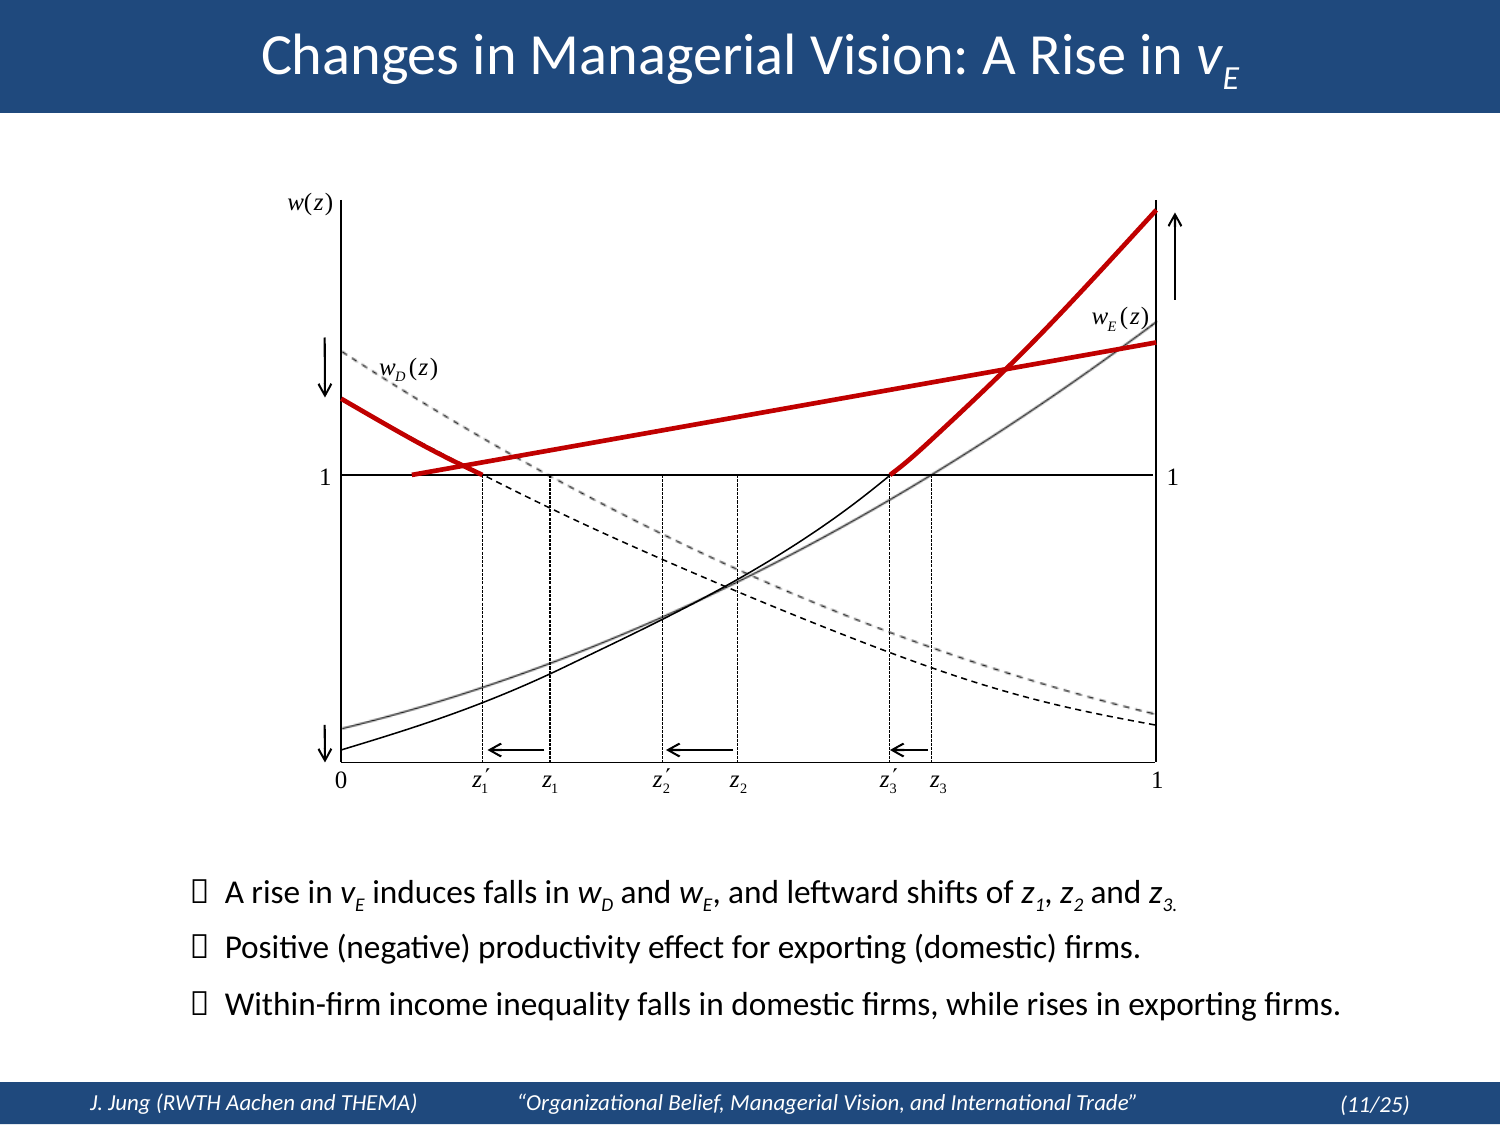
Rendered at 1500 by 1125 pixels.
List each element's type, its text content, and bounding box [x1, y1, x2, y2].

slide_number (11/25) [1074, 1082, 1425, 1125]
text_box  Within-firm income inequality falls in domestic firms, while rises in exporting firms. [174, 974, 1438, 1030]
text_box  Positive (negative) productivity effect for exporting (domestic) firms. [174, 917, 1375, 973]
title Changes in Managerial Vision: A Rise in vE [0, 0, 1500, 113]
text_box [283, 187, 1181, 801]
text_box  A rise in vE induces falls in wD and wE, and leftward shifts of z1, z2 and z3. [174, 862, 1375, 917]
footer J. Jung (RWTH Aachen and THEMA) “Organizational Belief, Managerial Vision, and International Trade” [75, 1076, 1200, 1125]
